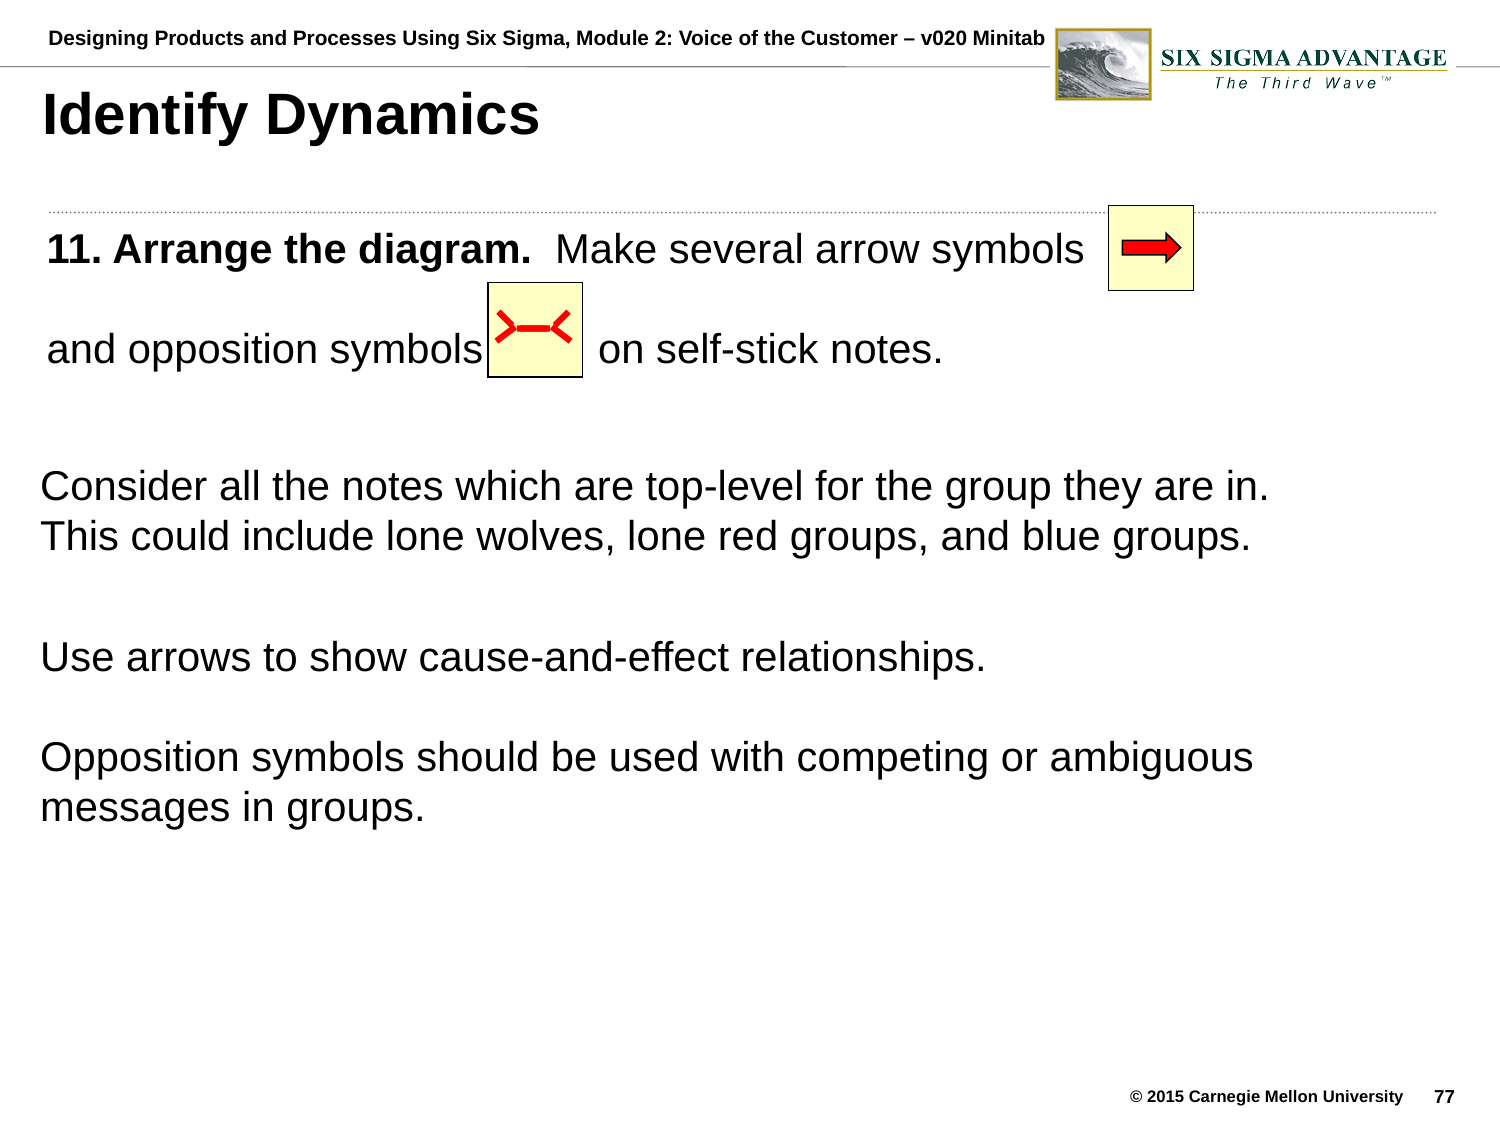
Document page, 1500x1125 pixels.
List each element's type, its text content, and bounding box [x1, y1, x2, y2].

picture [1049, 24, 1456, 104]
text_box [1108, 205, 1194, 291]
text_box Consider all the notes which are top-level for the group they are in. This could include lone wolves, lone red groups, and blue groups. Use arrows to show cause-and-effect relationships. Opposition symbols should be used with competing or ambiguous messages in groups. [25, 380, 1464, 958]
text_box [487, 282, 583, 378]
title Identify Dynamics [42, 89, 1438, 146]
text_box 11. Arrange the diagram. Make several arrow symbols and opposition symbols on self-stick notes. [31, 214, 1441, 380]
